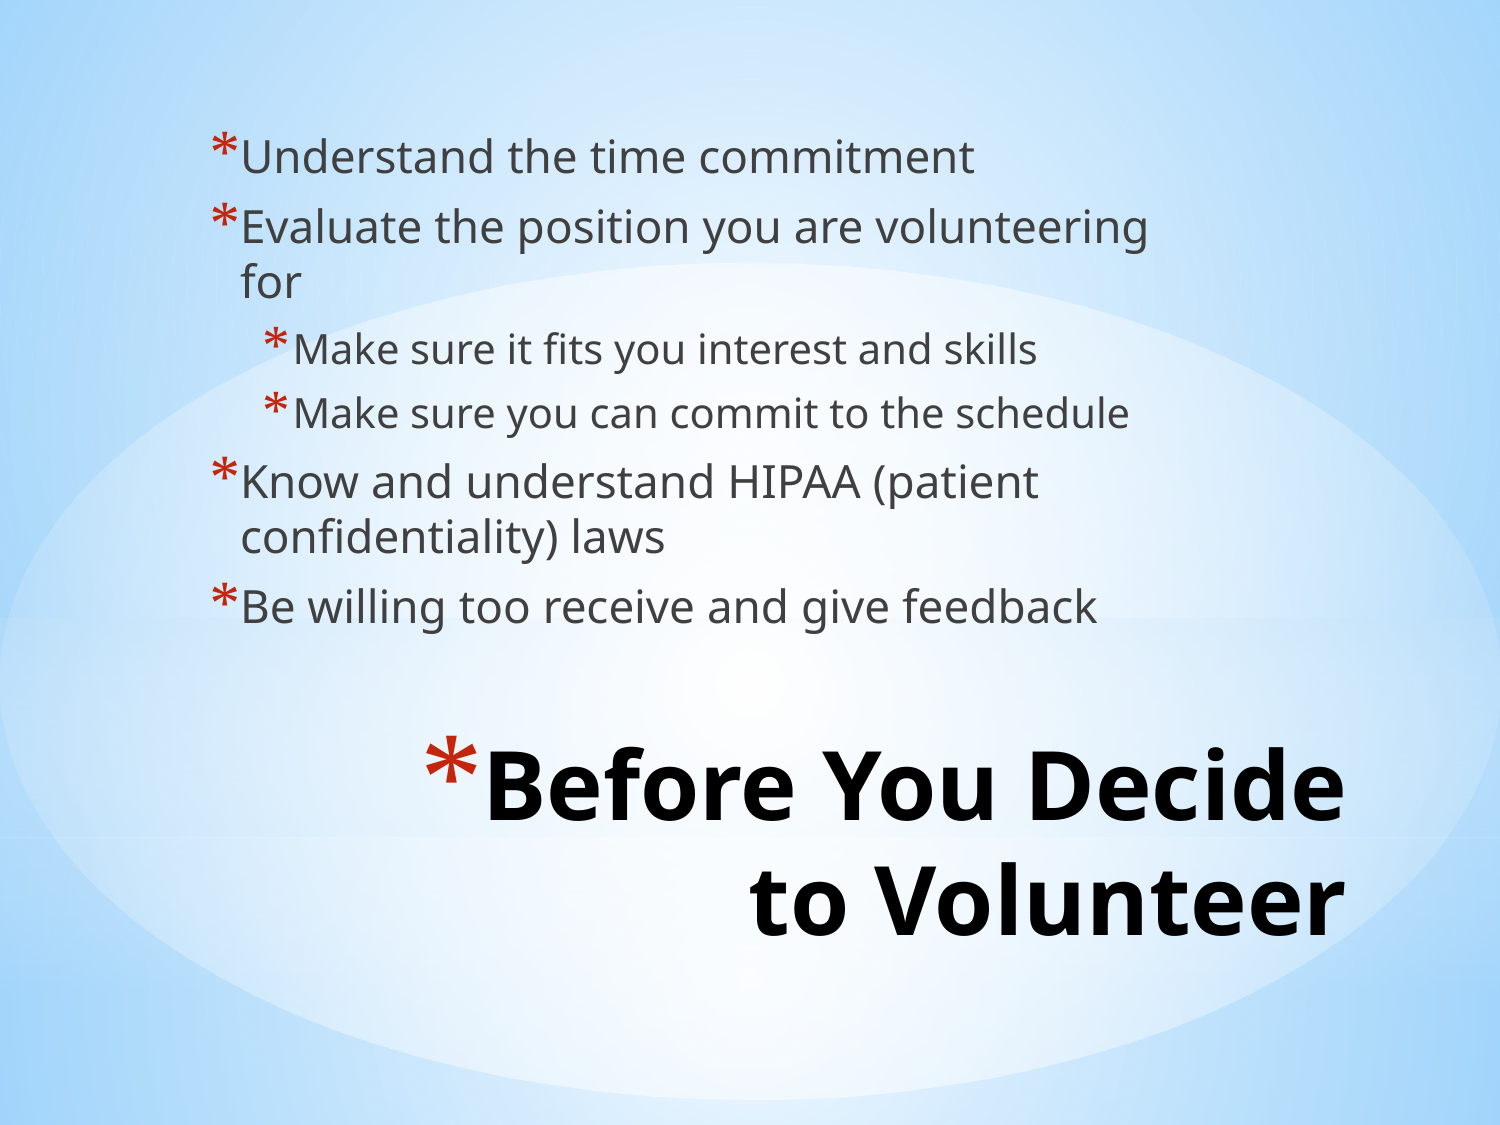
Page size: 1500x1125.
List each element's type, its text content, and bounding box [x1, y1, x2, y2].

title Before You Decide to Volunteer [294, 717, 1363, 905]
list Understand the time commitment Evaluate the position you are volunteering for Make sure it fits you interest and skills Make sure you can commit to the schedule Know and understand HIPAA (patient confidentiality) laws Be willing too receive and give feedback [187, 120, 1238, 690]
